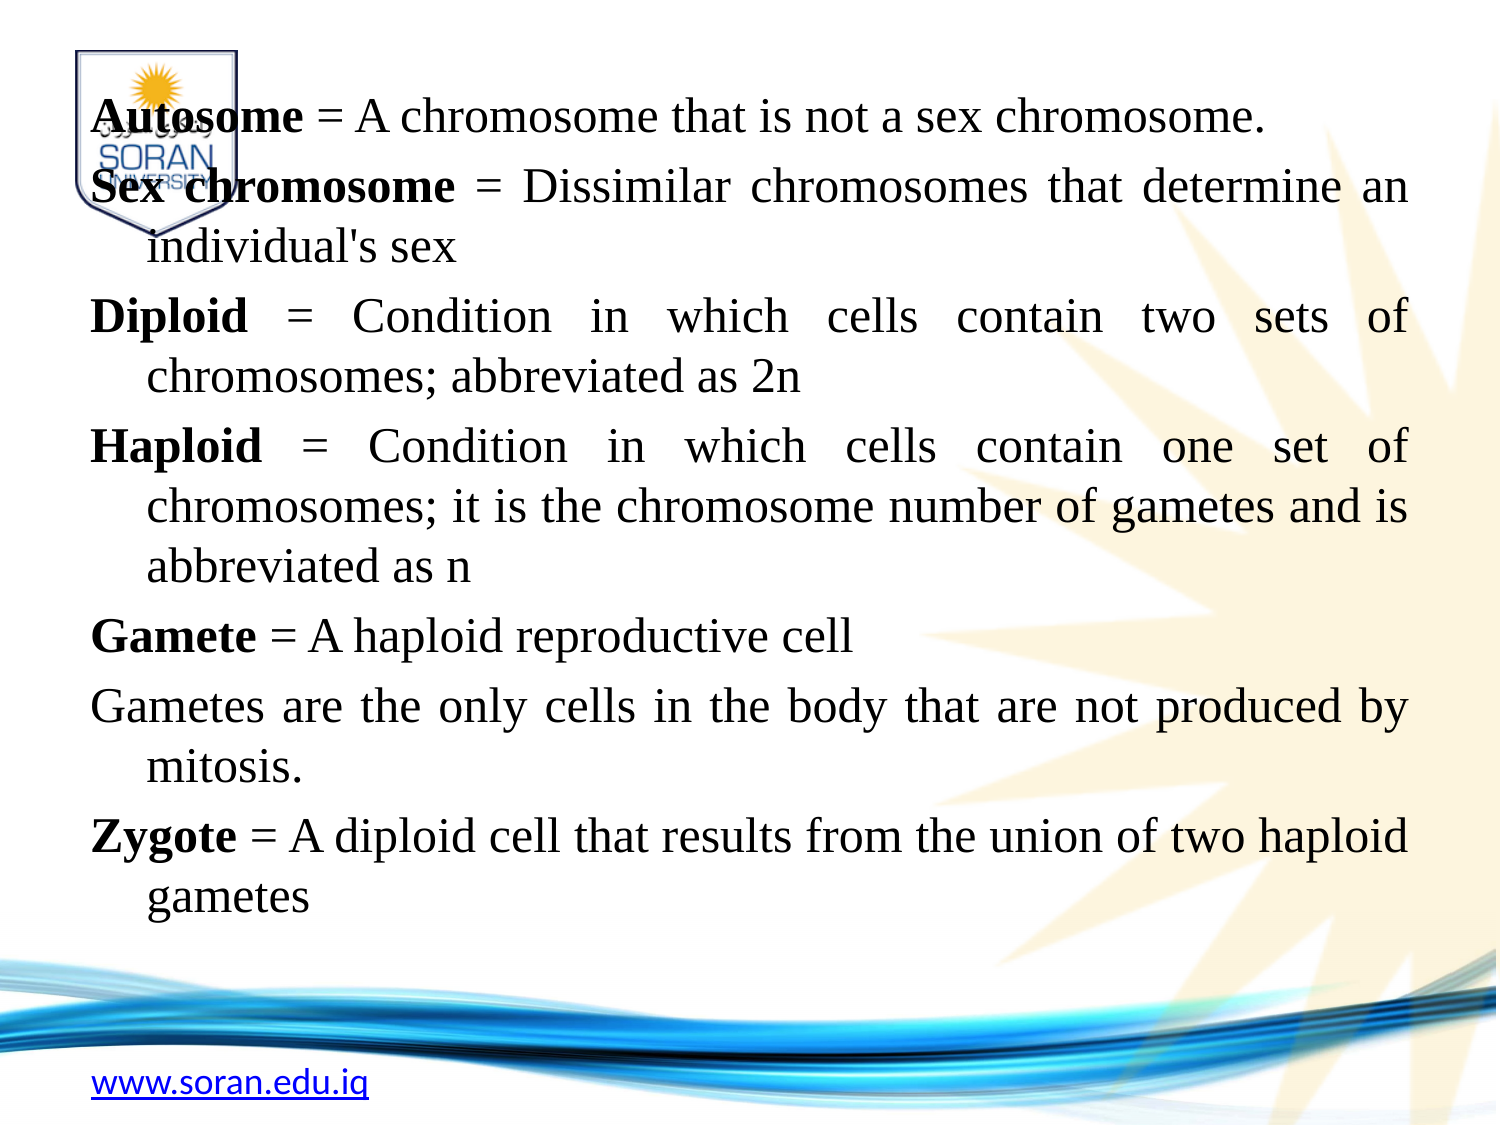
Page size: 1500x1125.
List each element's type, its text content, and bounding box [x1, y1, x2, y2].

picture [75, 50, 238, 75]
list Autosome = A chromosome that is not a sex chromosome. Sex chromosome = Dissimilar chromosomes that determine an individual's sex Diploid = Condition in which cells contain two sets of chromosomes; abbreviated as 2n Haploid = Condition in which cells contain one set of chromosomes; it is the chromosome number of gametes and is abbreviated as n Gamete = A haploid reproductive cell Gametes are the only cells in the body that are not produced by mitosis. Zygote = A diploid cell that results from the union of two haploid gametes [75, 75, 1425, 1005]
picture [0, 99, 1500, 1125]
